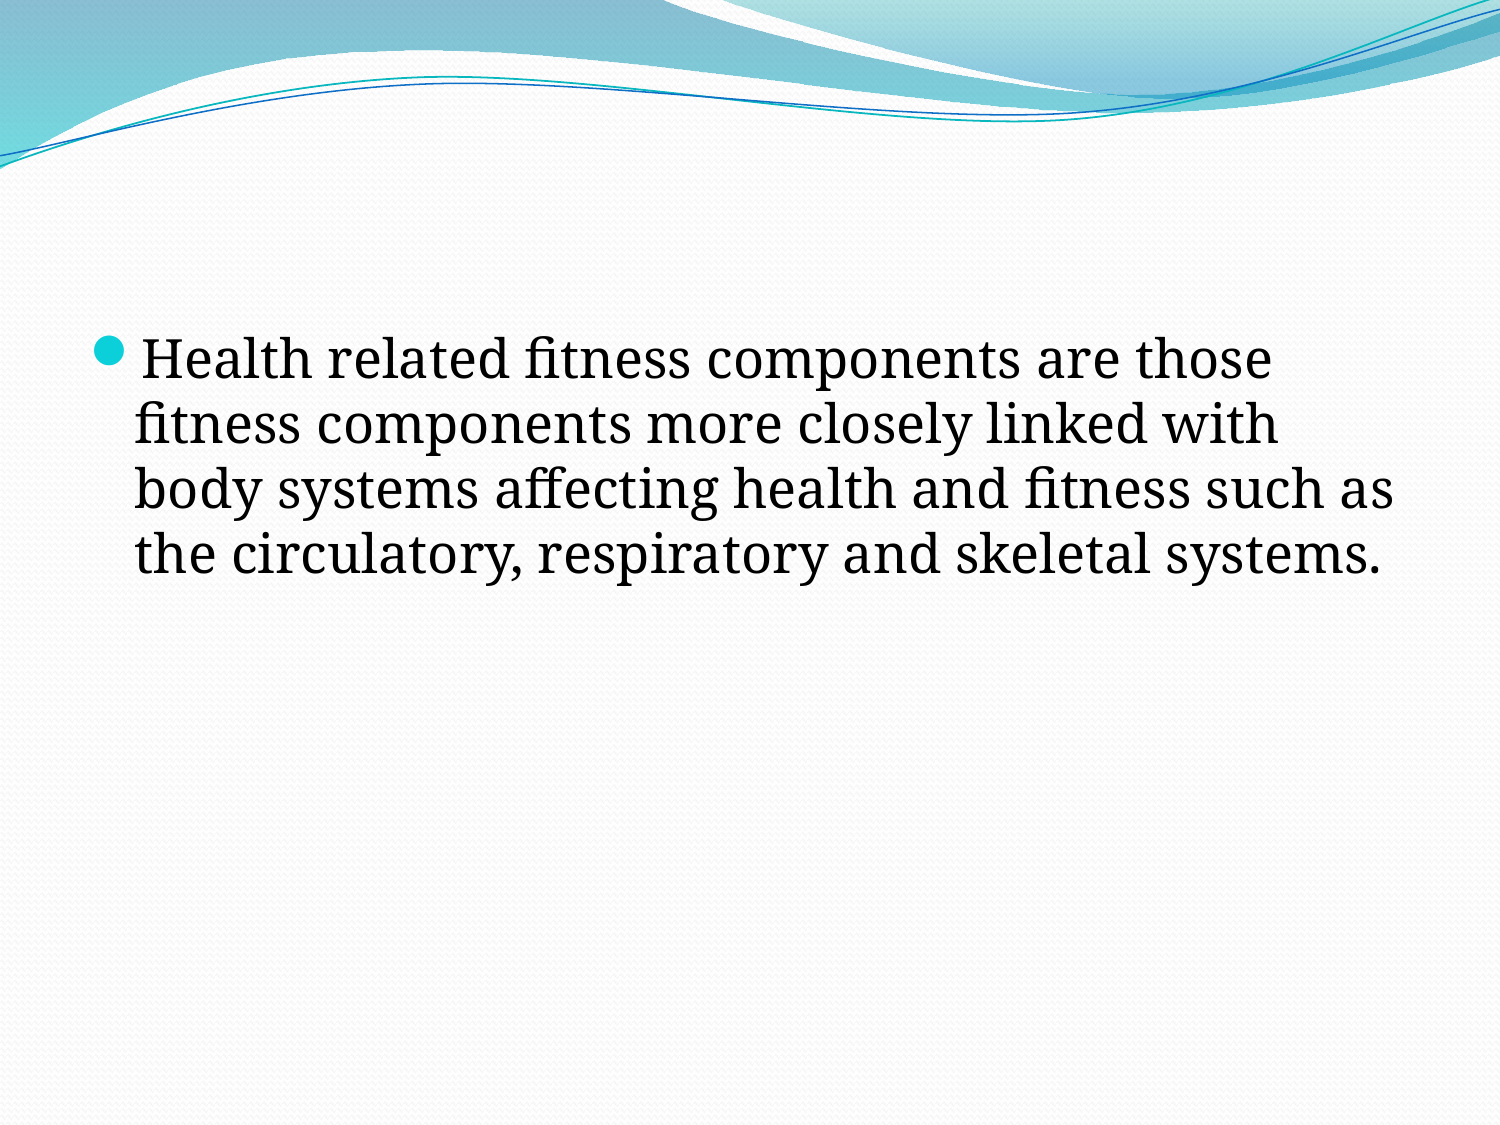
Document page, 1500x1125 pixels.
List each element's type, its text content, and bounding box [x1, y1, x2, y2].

list Health related fitness components are those fitness components more closely linked with body systems affecting health and fitness such as the circulatory, respiratory and skeletal systems. [75, 317, 1425, 1038]
